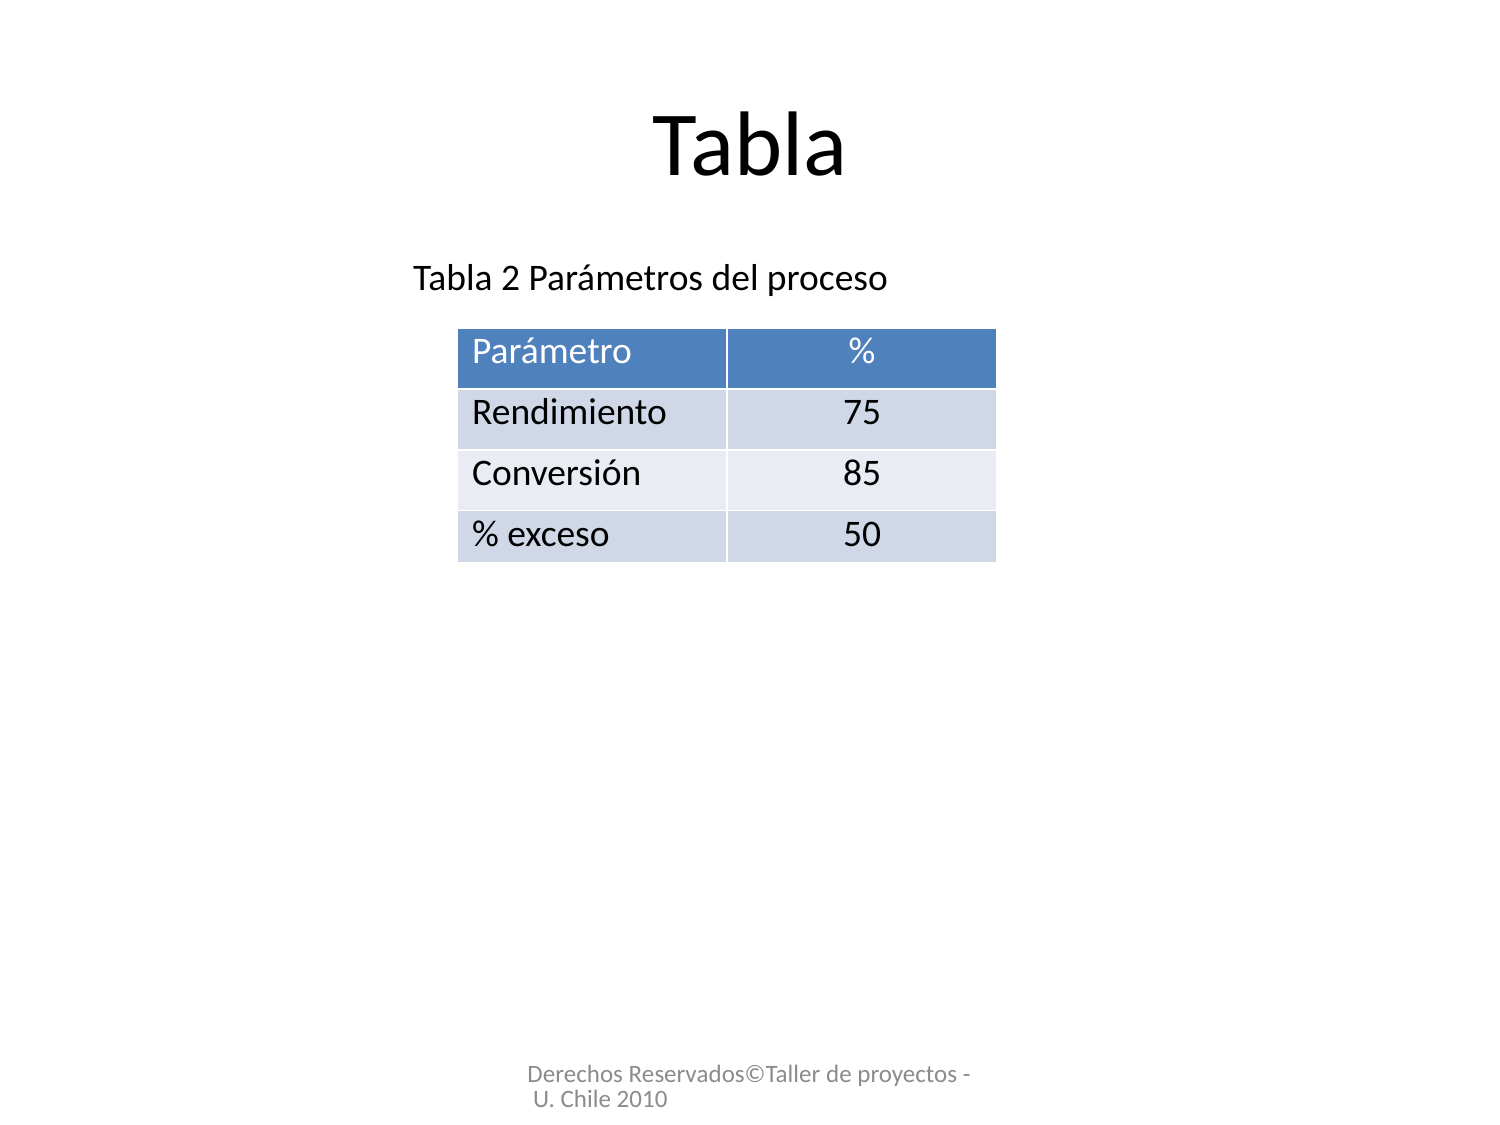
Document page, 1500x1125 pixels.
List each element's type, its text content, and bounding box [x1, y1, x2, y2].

table_cell Rendimiento [458, 390, 726, 449]
table_header Parámetro [458, 329, 726, 388]
text_box Tabla 2 Parámetros del proceso [398, 246, 1137, 306]
table_cell 85 [728, 451, 996, 510]
table_cell 75 [728, 390, 996, 449]
table_header % [728, 329, 996, 388]
table_cell 50 [728, 511, 996, 562]
table_cell Conversión [458, 451, 726, 510]
footer Derechos Reservados©Taller de proyectos - U. Chile 2010 [512, 1042, 988, 1103]
table_cell % exceso [458, 511, 726, 562]
title Tabla [75, 45, 1425, 233]
